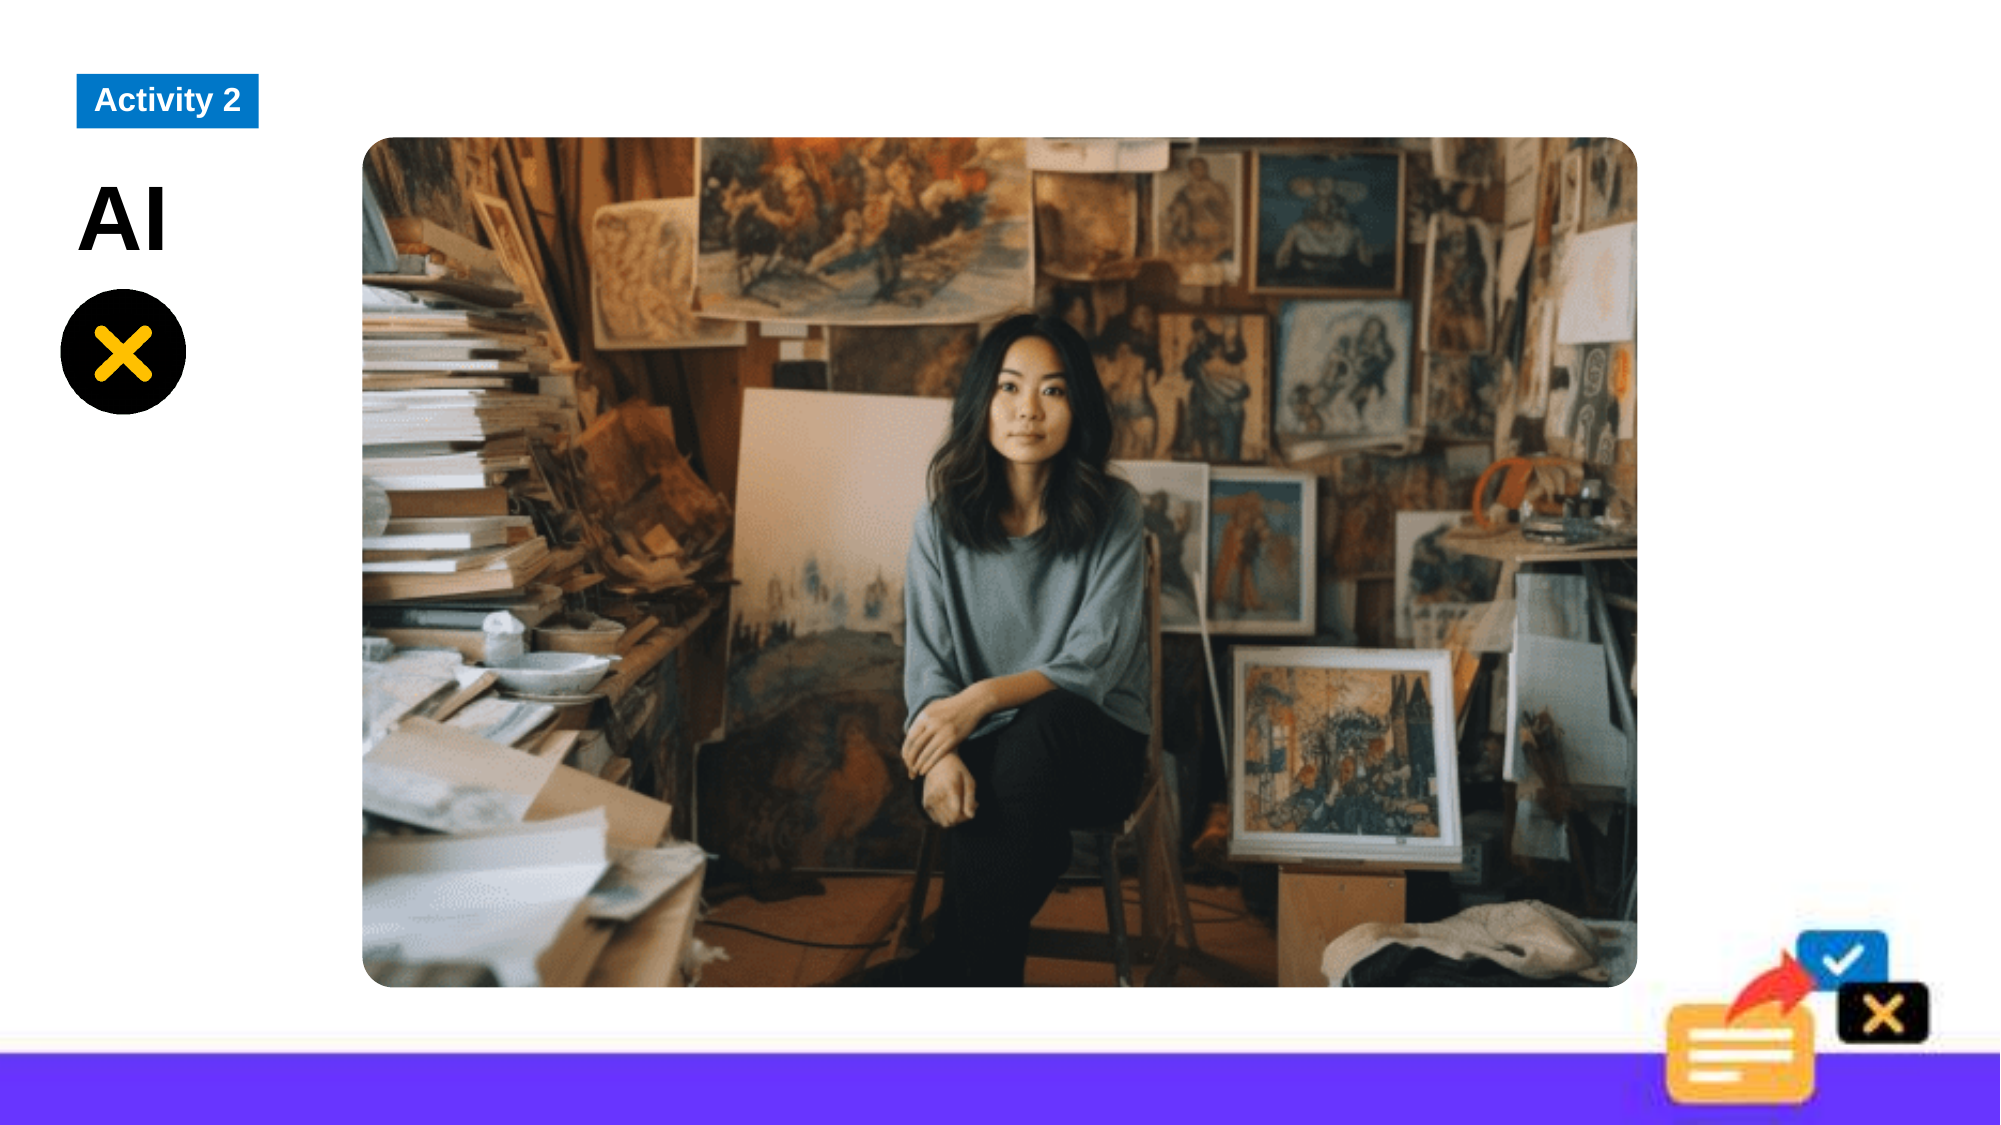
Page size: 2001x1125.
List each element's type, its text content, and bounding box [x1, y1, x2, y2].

picture [0, 0, 2000, 1125]
text_box Activity 2 [76, 73, 259, 129]
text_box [57, 286, 188, 417]
text_box AI [76, 171, 352, 459]
